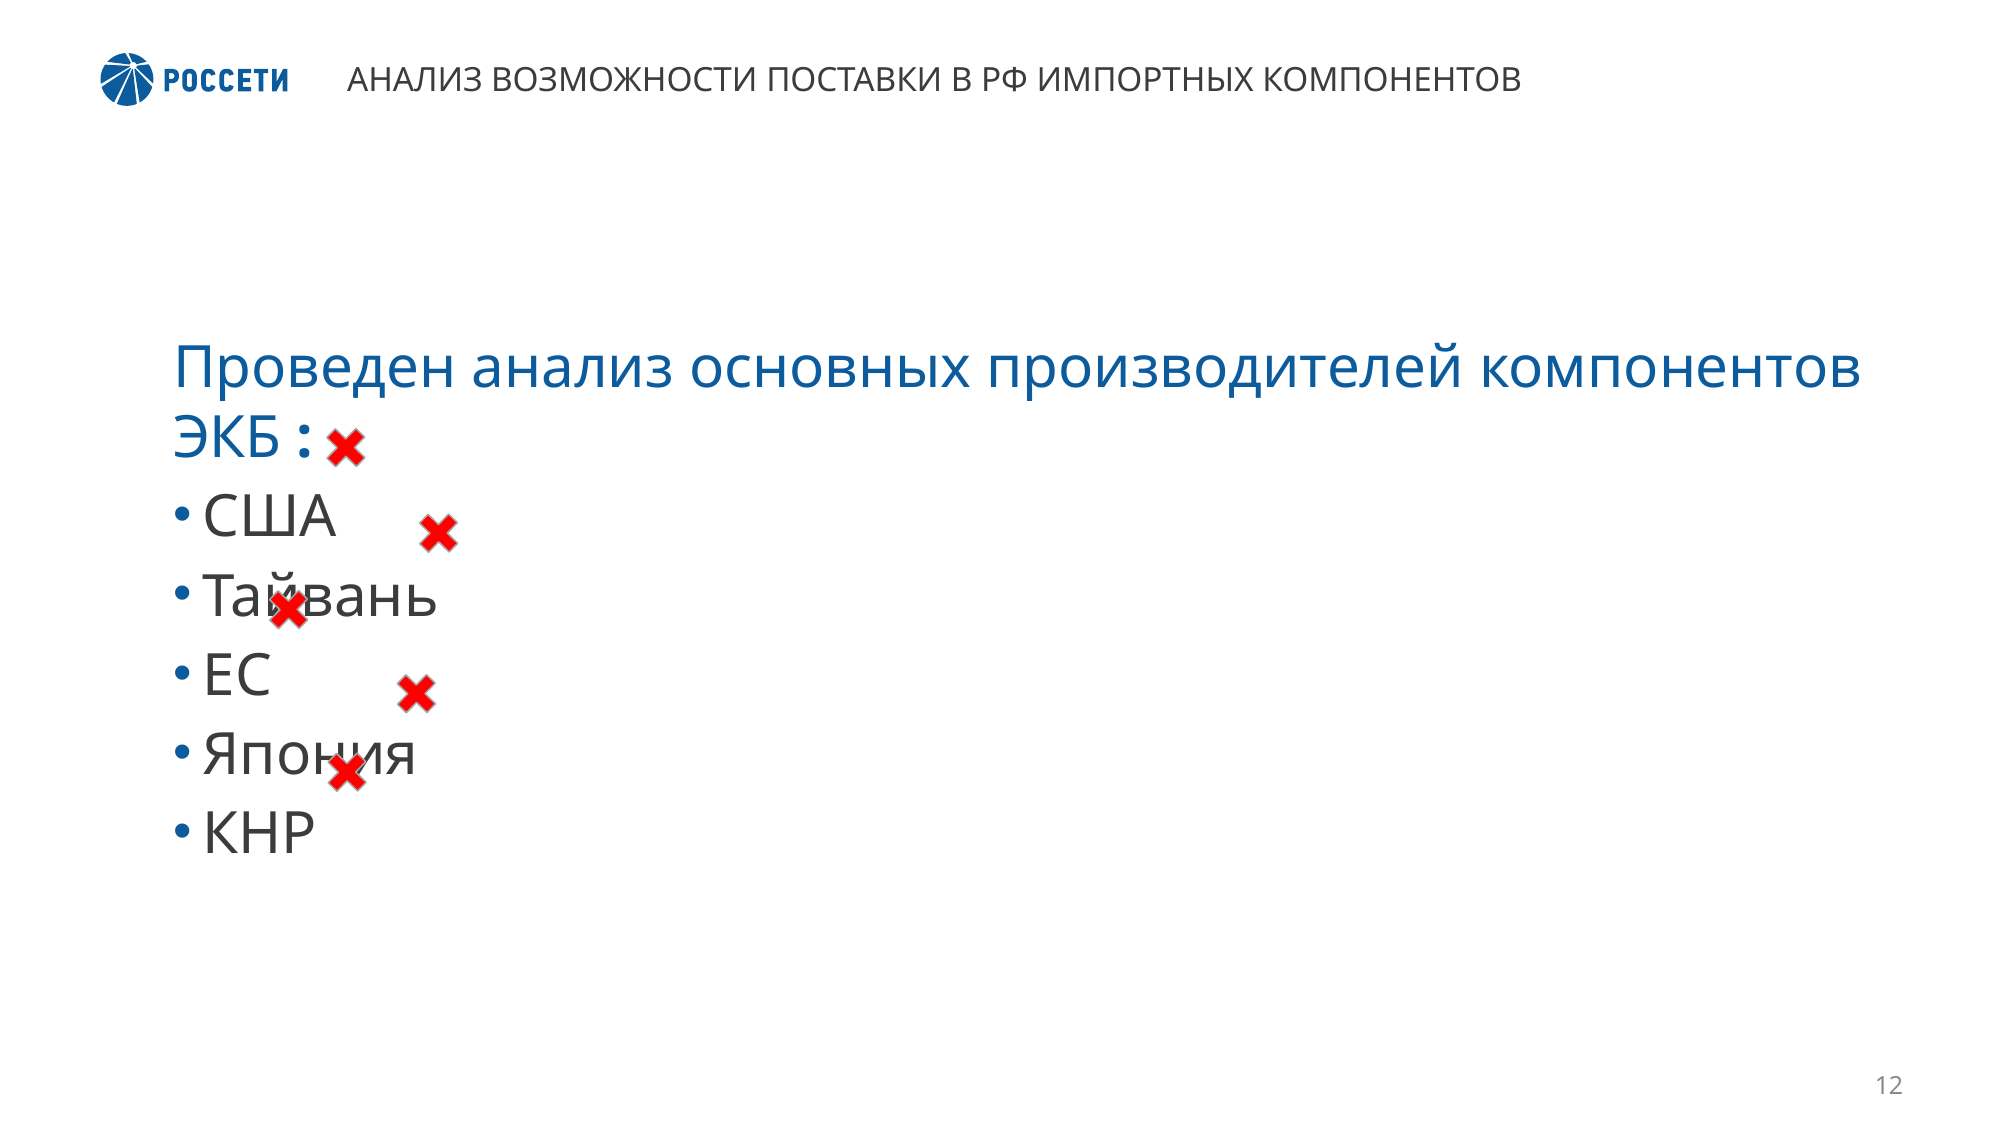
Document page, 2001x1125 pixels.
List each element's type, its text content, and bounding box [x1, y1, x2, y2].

text_box [324, 426, 367, 469]
text_box [267, 588, 310, 631]
text_box [325, 751, 369, 794]
text_box Проведен анализ основных производителей компонентов ЭКБ : США Тайвань ЕС Япония КНР [173, 160, 1902, 1048]
text_box [417, 512, 460, 555]
title АНАЛИЗ ВОЗМОЖНОСТИ ПОСТАВКИ В РФ ИМПОРТНЫХ КОМПОНЕНТОВ [347, 62, 1904, 133]
text_box [395, 672, 438, 715]
